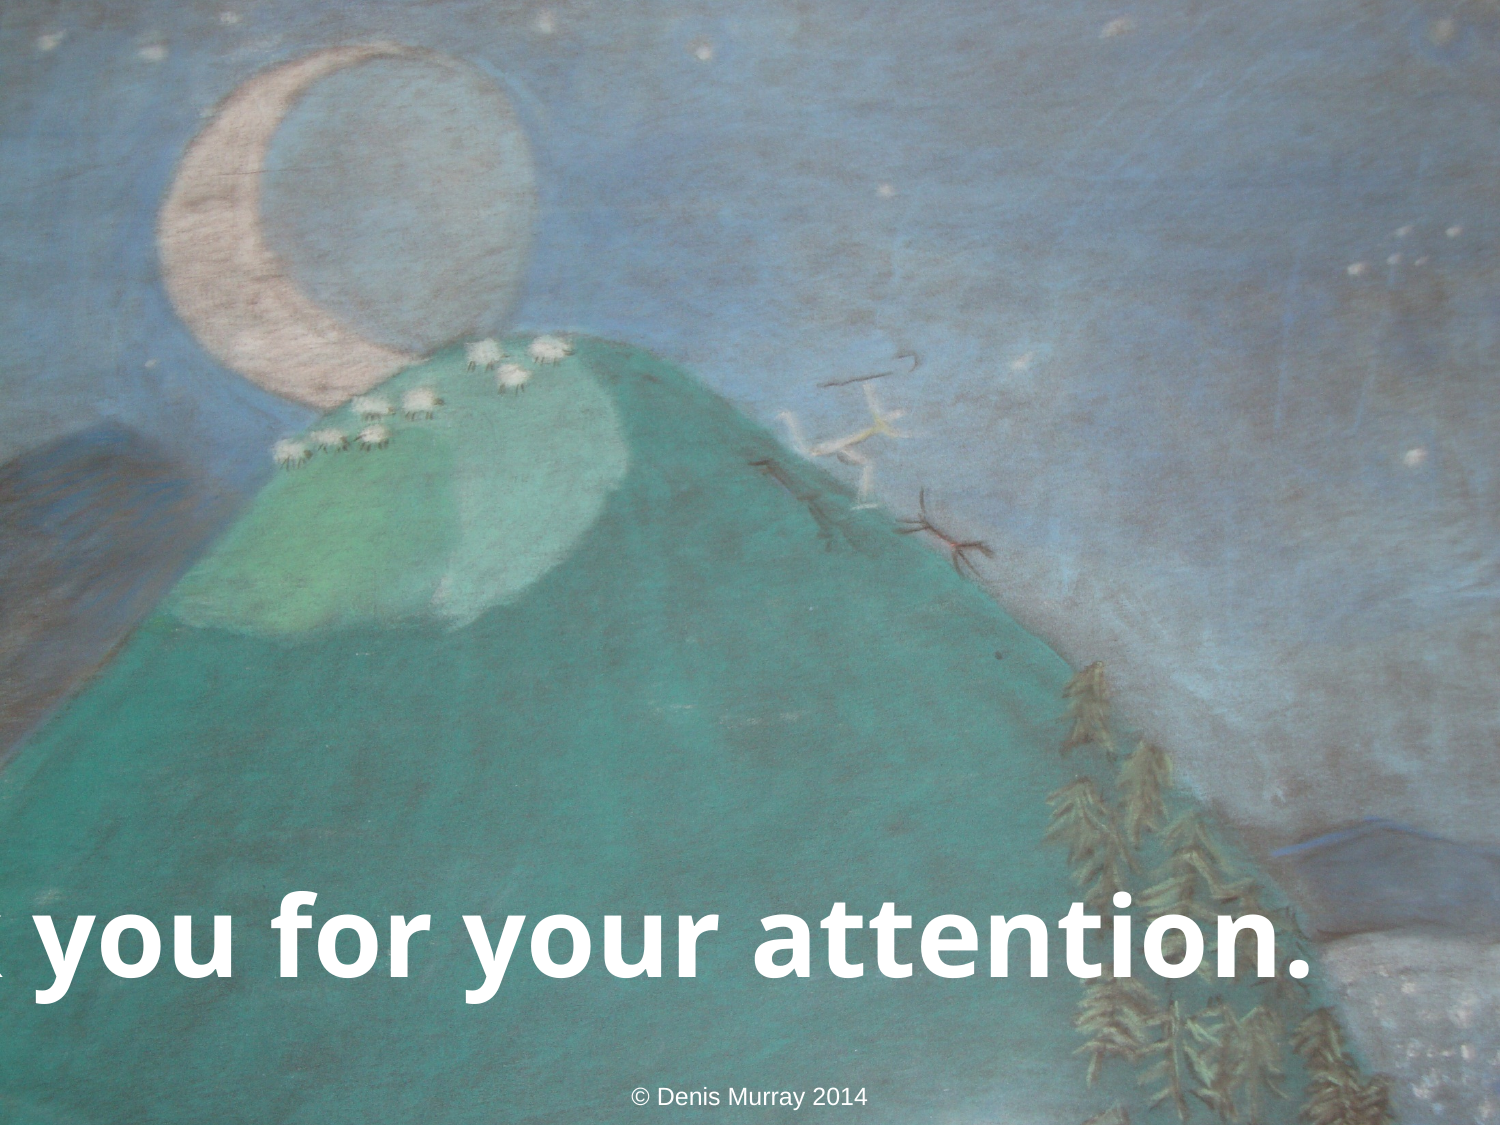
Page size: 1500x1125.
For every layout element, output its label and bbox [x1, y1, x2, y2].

list [0, 0, 1500, 1125]
